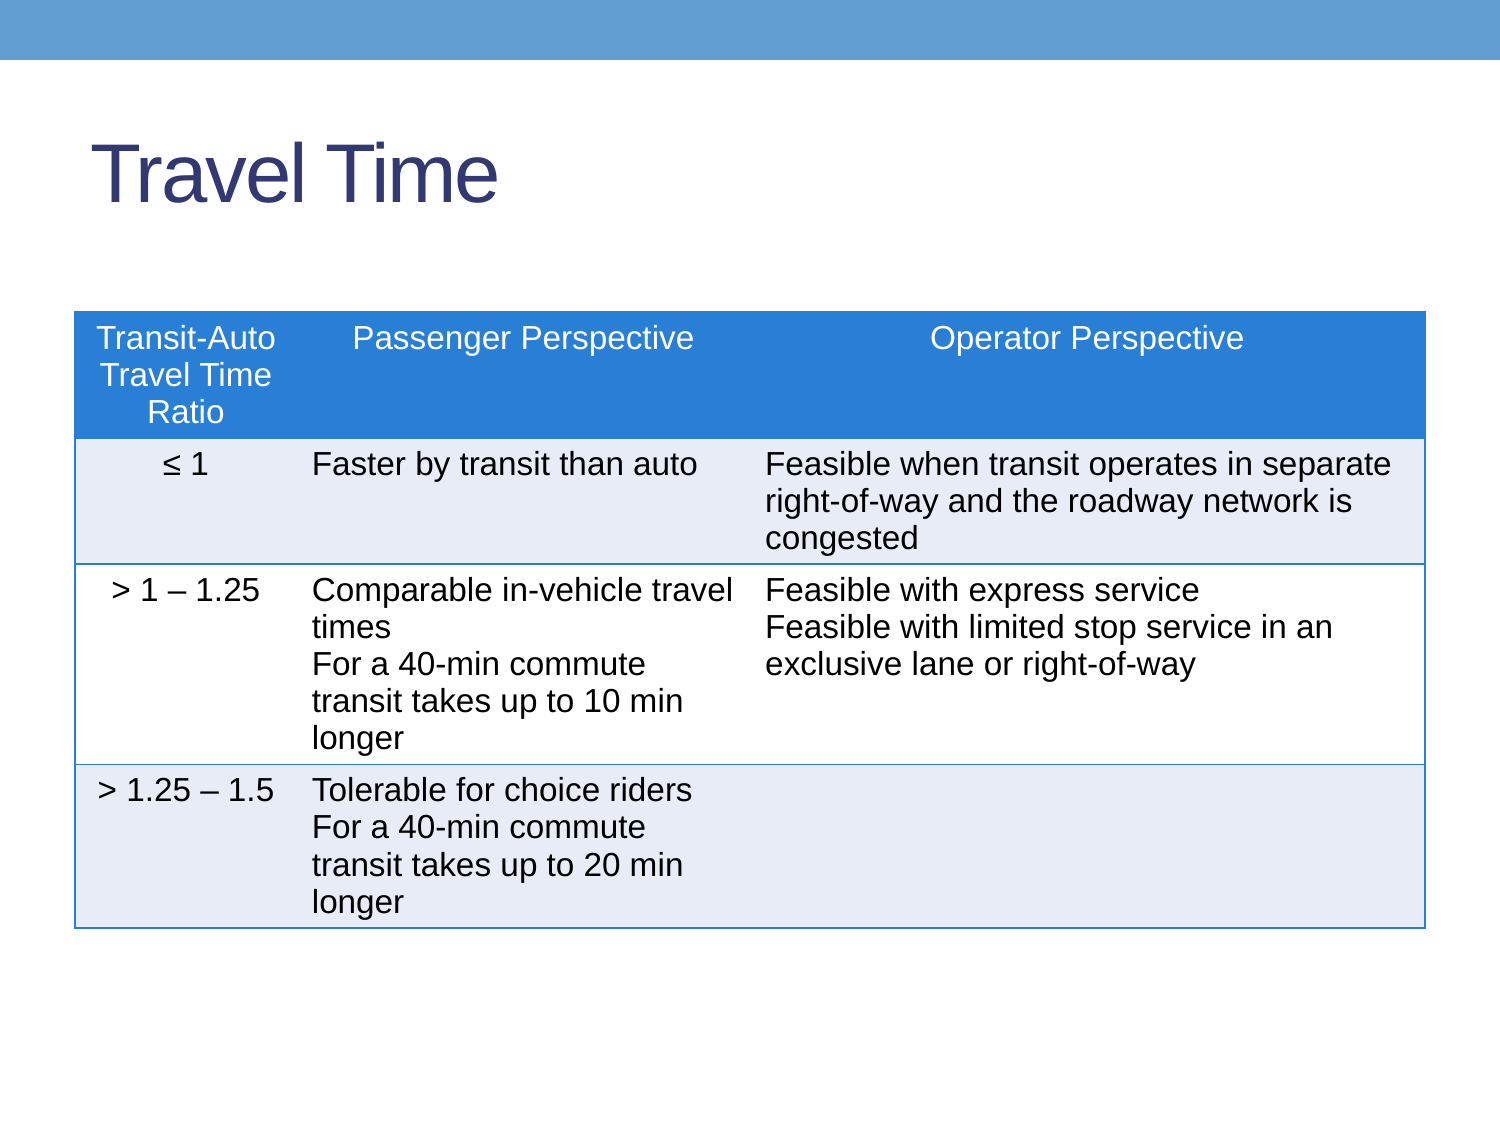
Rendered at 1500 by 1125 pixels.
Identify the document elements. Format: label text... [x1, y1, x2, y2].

table_cell Feasible with express service Feasible with limited stop service in an exclusive lane or right-of-way [750, 565, 1424, 764]
table_cell > 1 – 1.25 [76, 565, 297, 764]
table_cell > 1.25 – 1.5 [76, 765, 297, 927]
table_cell ≤ 1 [76, 439, 297, 563]
table_header Transit-Auto Travel Time Ratio [76, 313, 297, 437]
table_header Operator Perspective [750, 313, 1424, 437]
table_cell Comparable in-vehicle travel times For a 40-min commute transit takes up to 10 min longer [297, 565, 750, 764]
table_header Passenger Perspective [297, 313, 750, 437]
table_cell Feasible when transit operates in separate right-of-way and the roadway network is congested [750, 439, 1424, 563]
title Travel Time [75, 87, 1425, 250]
table_cell [750, 765, 1424, 927]
table_cell Faster by transit than auto [297, 439, 750, 563]
table_cell Tolerable for choice riders For a 40-min commute transit takes up to 20 min longer [297, 765, 750, 927]
